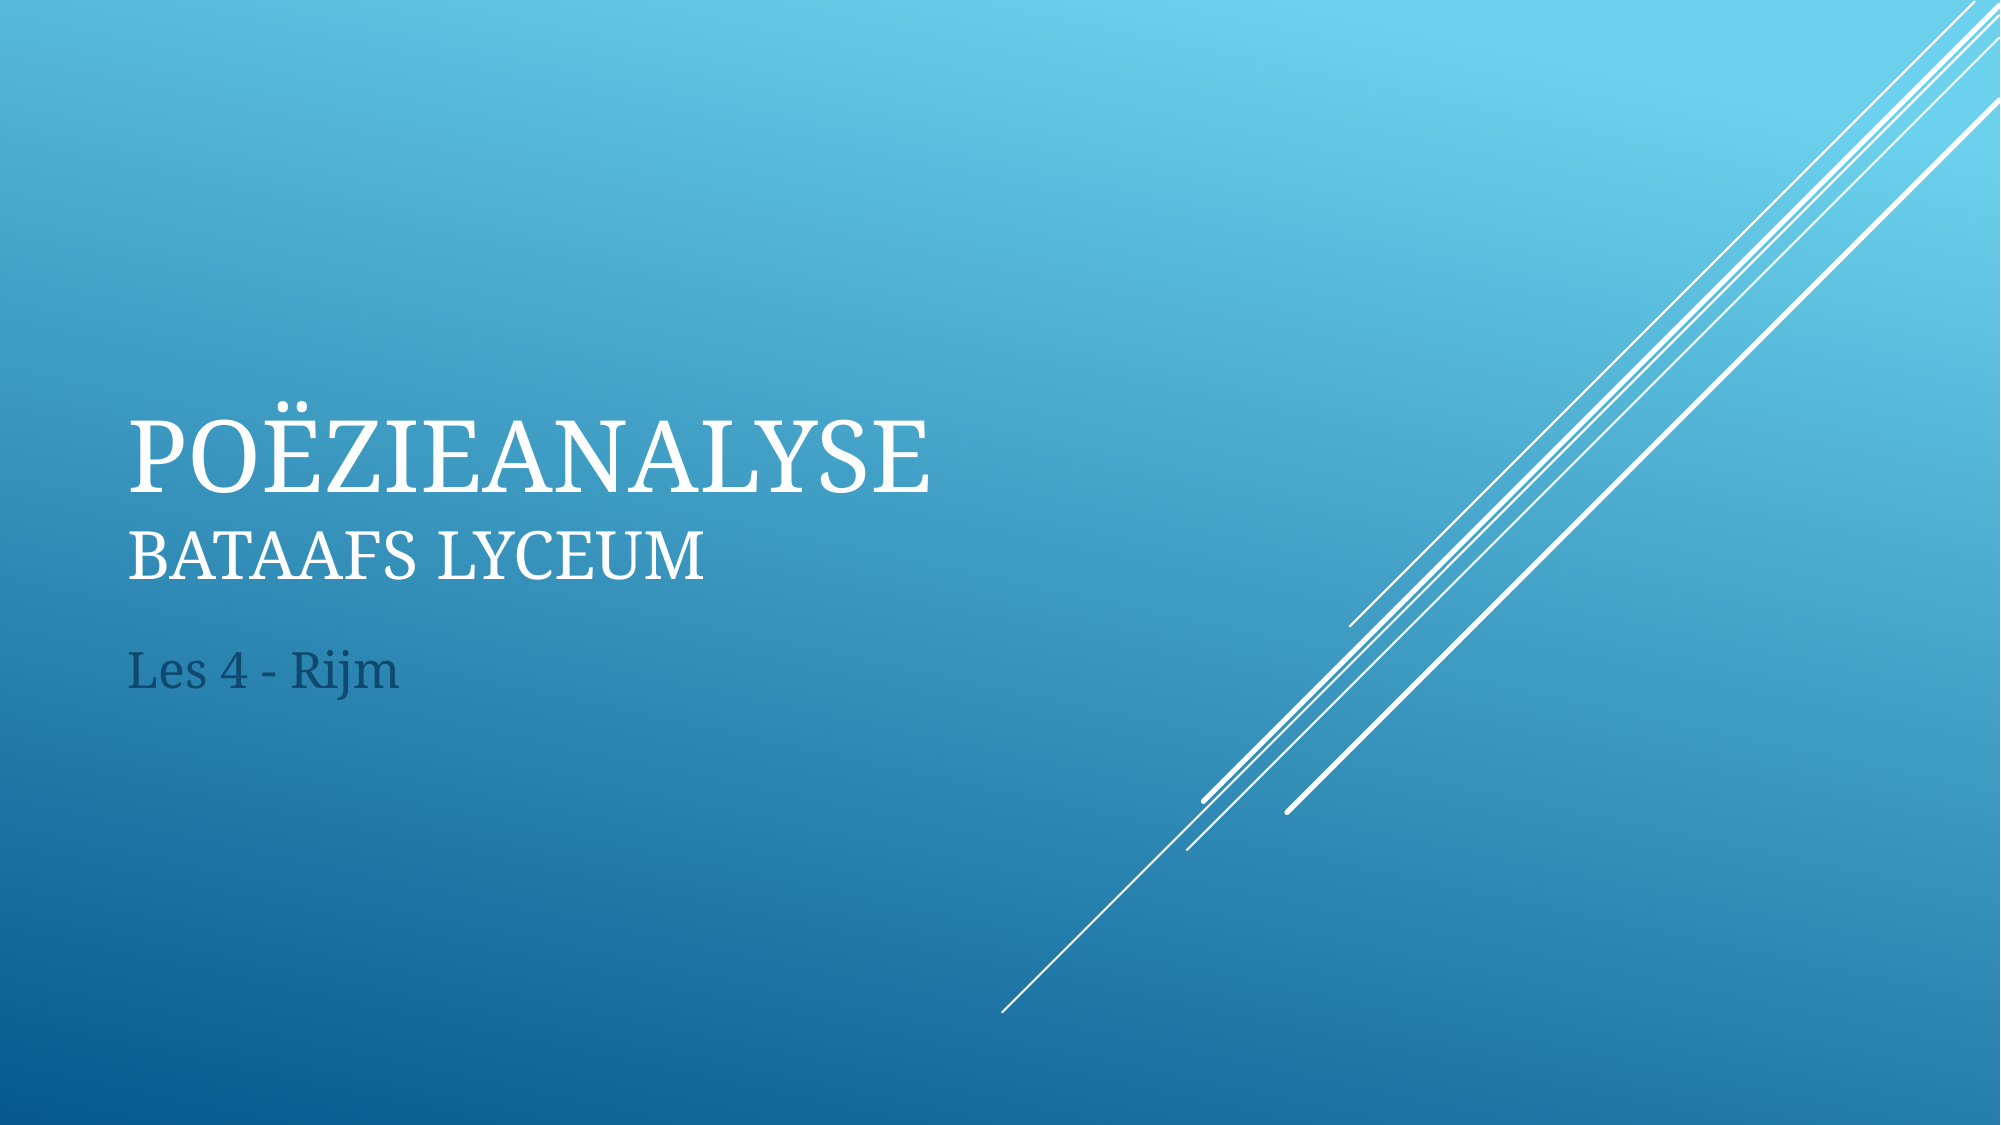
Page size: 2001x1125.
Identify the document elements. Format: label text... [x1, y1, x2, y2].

subtitle Les 4 - Rijm [112, 630, 1163, 950]
title Poëzieanalyse bataafs lyceum [112, 112, 1425, 600]
